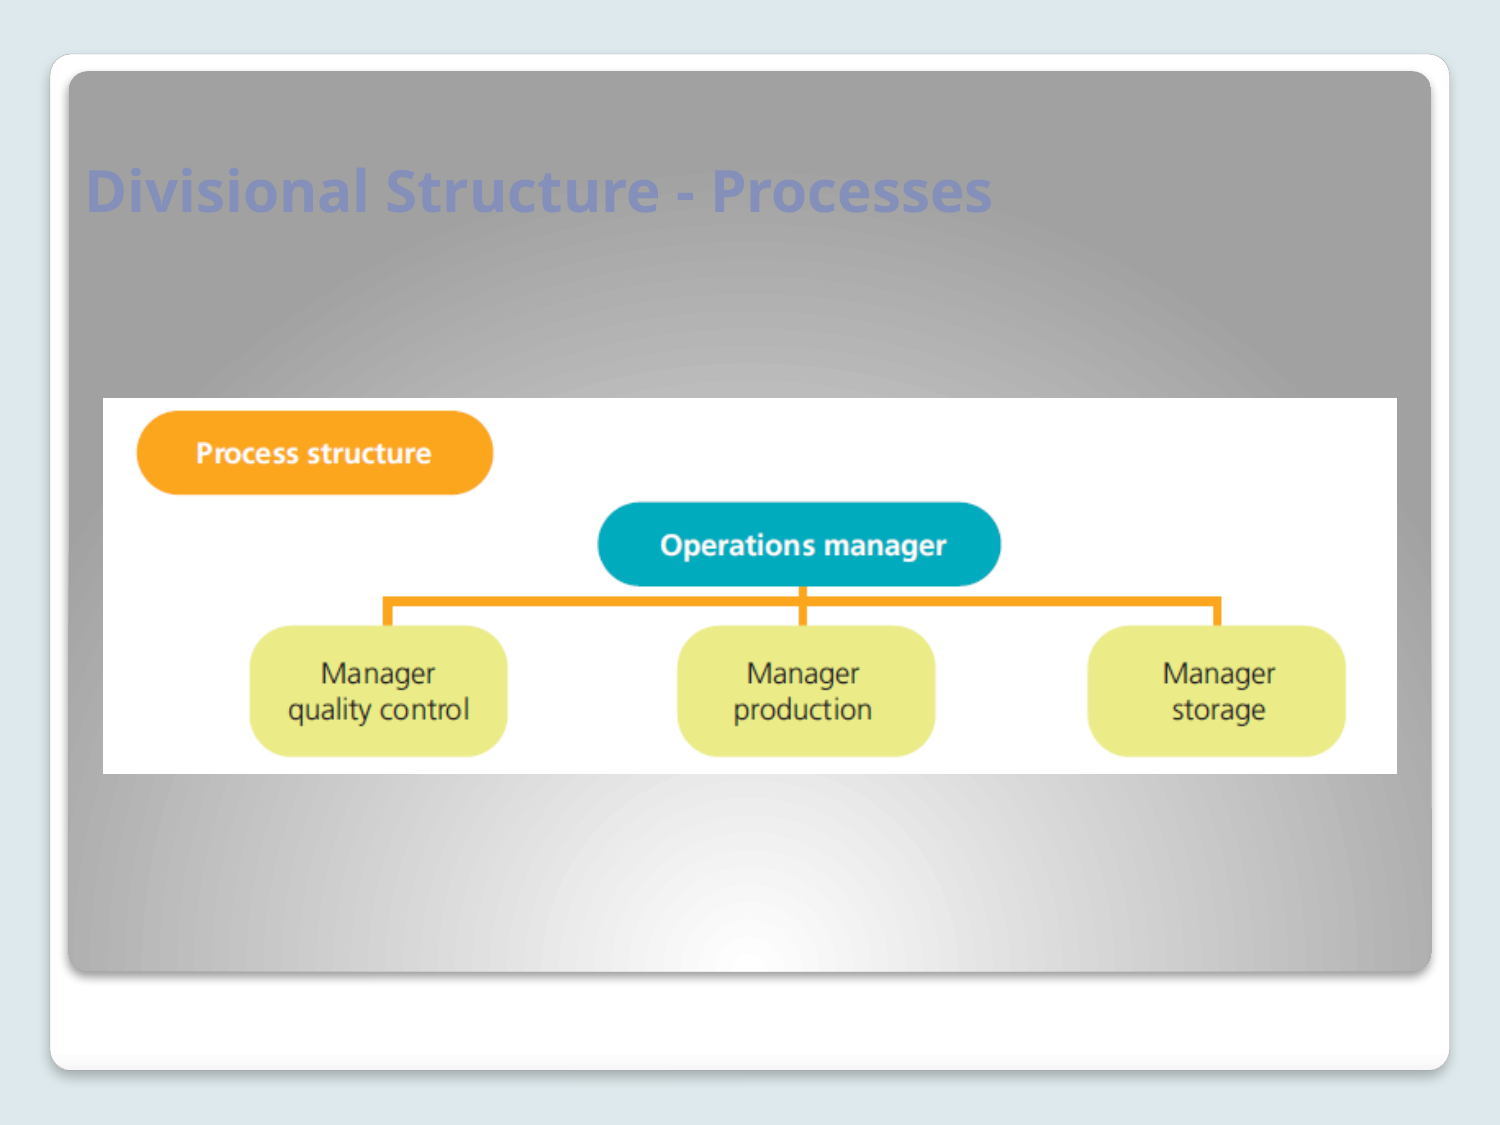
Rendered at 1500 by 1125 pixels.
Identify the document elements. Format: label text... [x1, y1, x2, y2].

picture [102, 398, 1397, 774]
title Divisional Structure - Processes [70, 58, 1413, 232]
